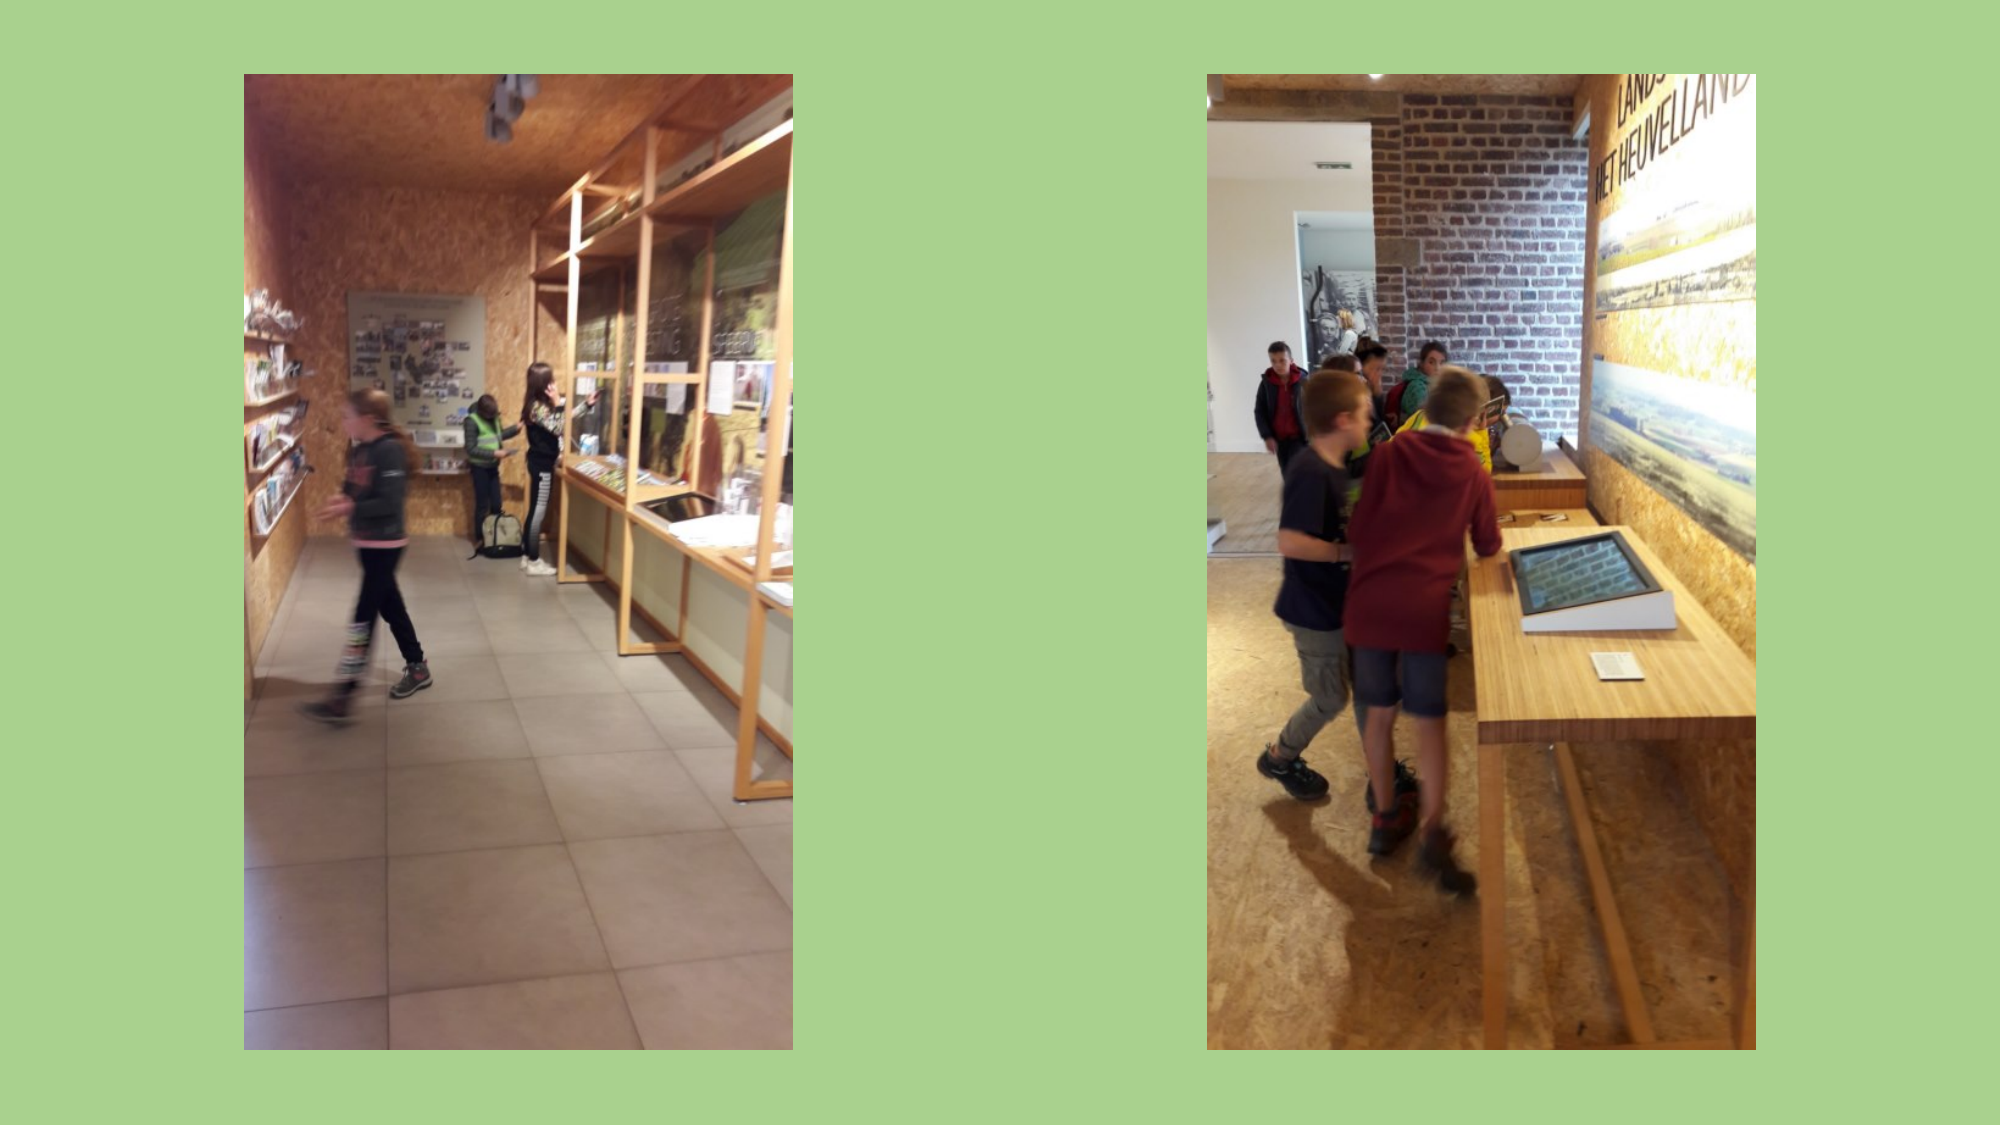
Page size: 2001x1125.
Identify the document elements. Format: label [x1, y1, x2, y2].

picture [244, 74, 793, 1050]
picture [1206, 74, 1756, 1050]
